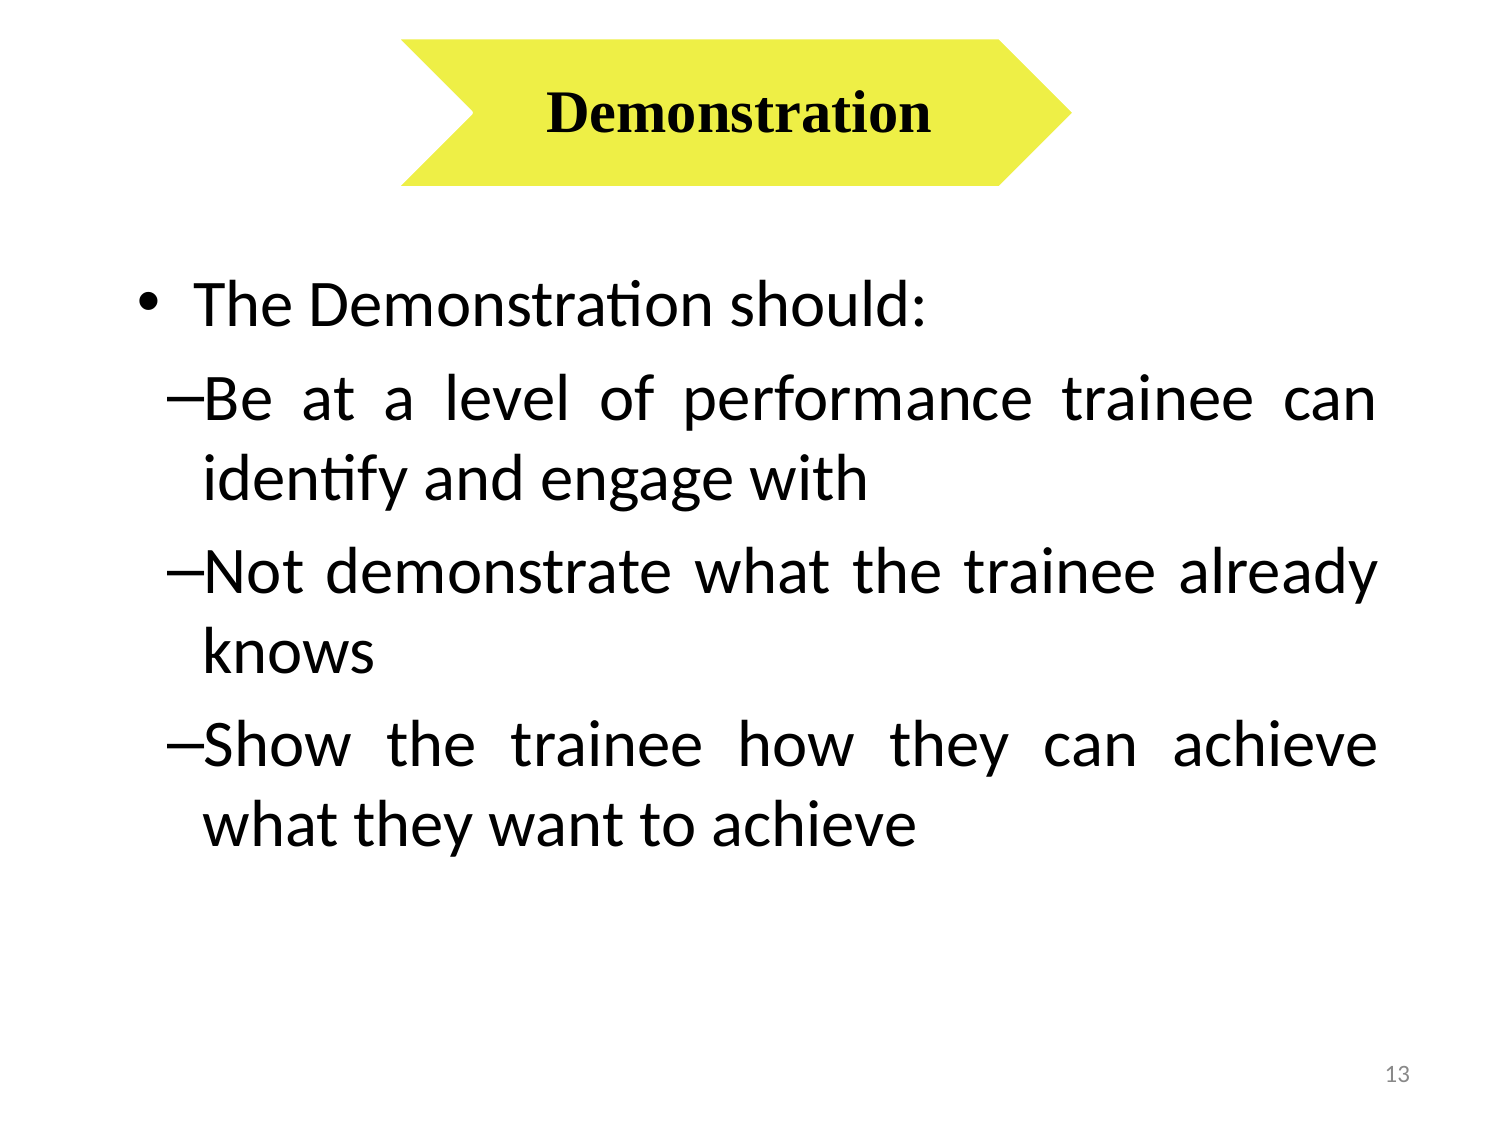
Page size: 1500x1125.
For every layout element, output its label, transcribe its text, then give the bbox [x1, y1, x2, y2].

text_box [395, 36, 1076, 189]
slide_number 13 [1074, 1042, 1425, 1103]
text_box The Demonstration should: Be at a level of performance trainee can identify and engage with Not demonstrate what the trainee already knows Show the trainee how they can achieve what they want to achieve [122, 252, 1394, 1077]
